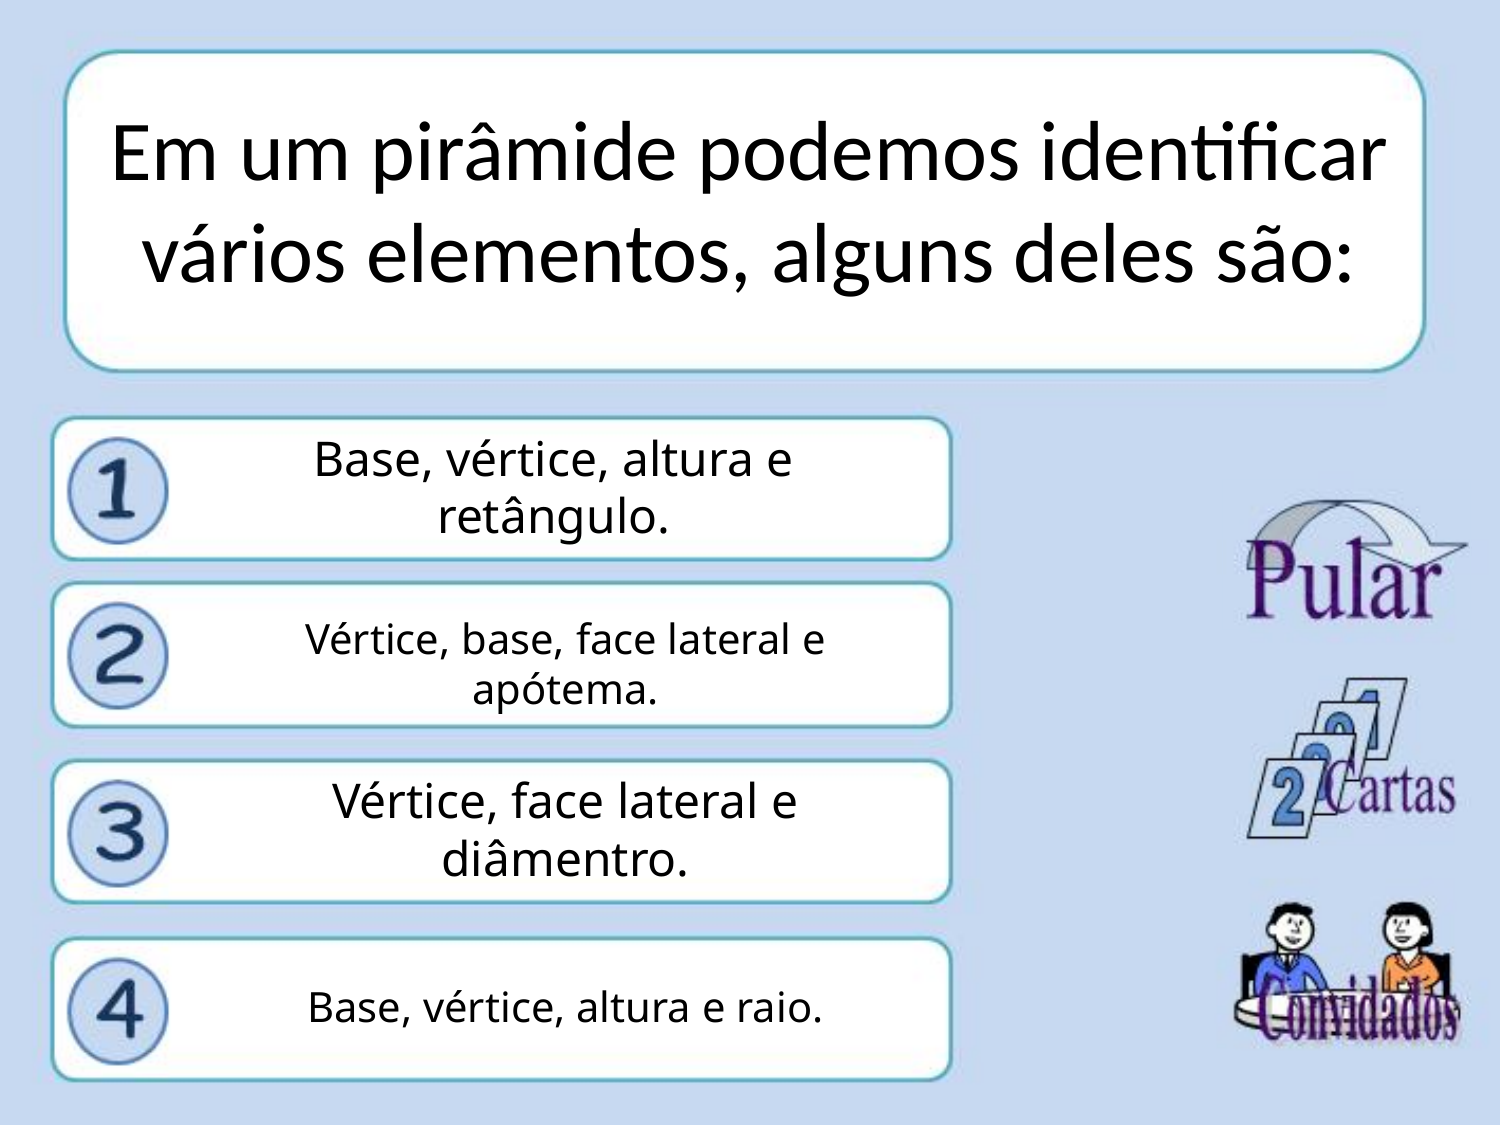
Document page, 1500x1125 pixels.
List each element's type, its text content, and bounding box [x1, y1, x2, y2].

text_box Vértice, face lateral e diâmentro. [194, 763, 937, 894]
title Em um pirâmide podemos identificar vários elementos, alguns deles são: [74, 44, 1426, 351]
text_box Base, vértice, altura e raio. [194, 940, 937, 1071]
text_box Vértice, base, face lateral e apótema. [194, 597, 937, 728]
text_box . . [1222, 479, 1471, 630]
picture [0, 0, 1500, 1125]
text_box Base, vértice, altura e retângulo. [183, 420, 925, 551]
